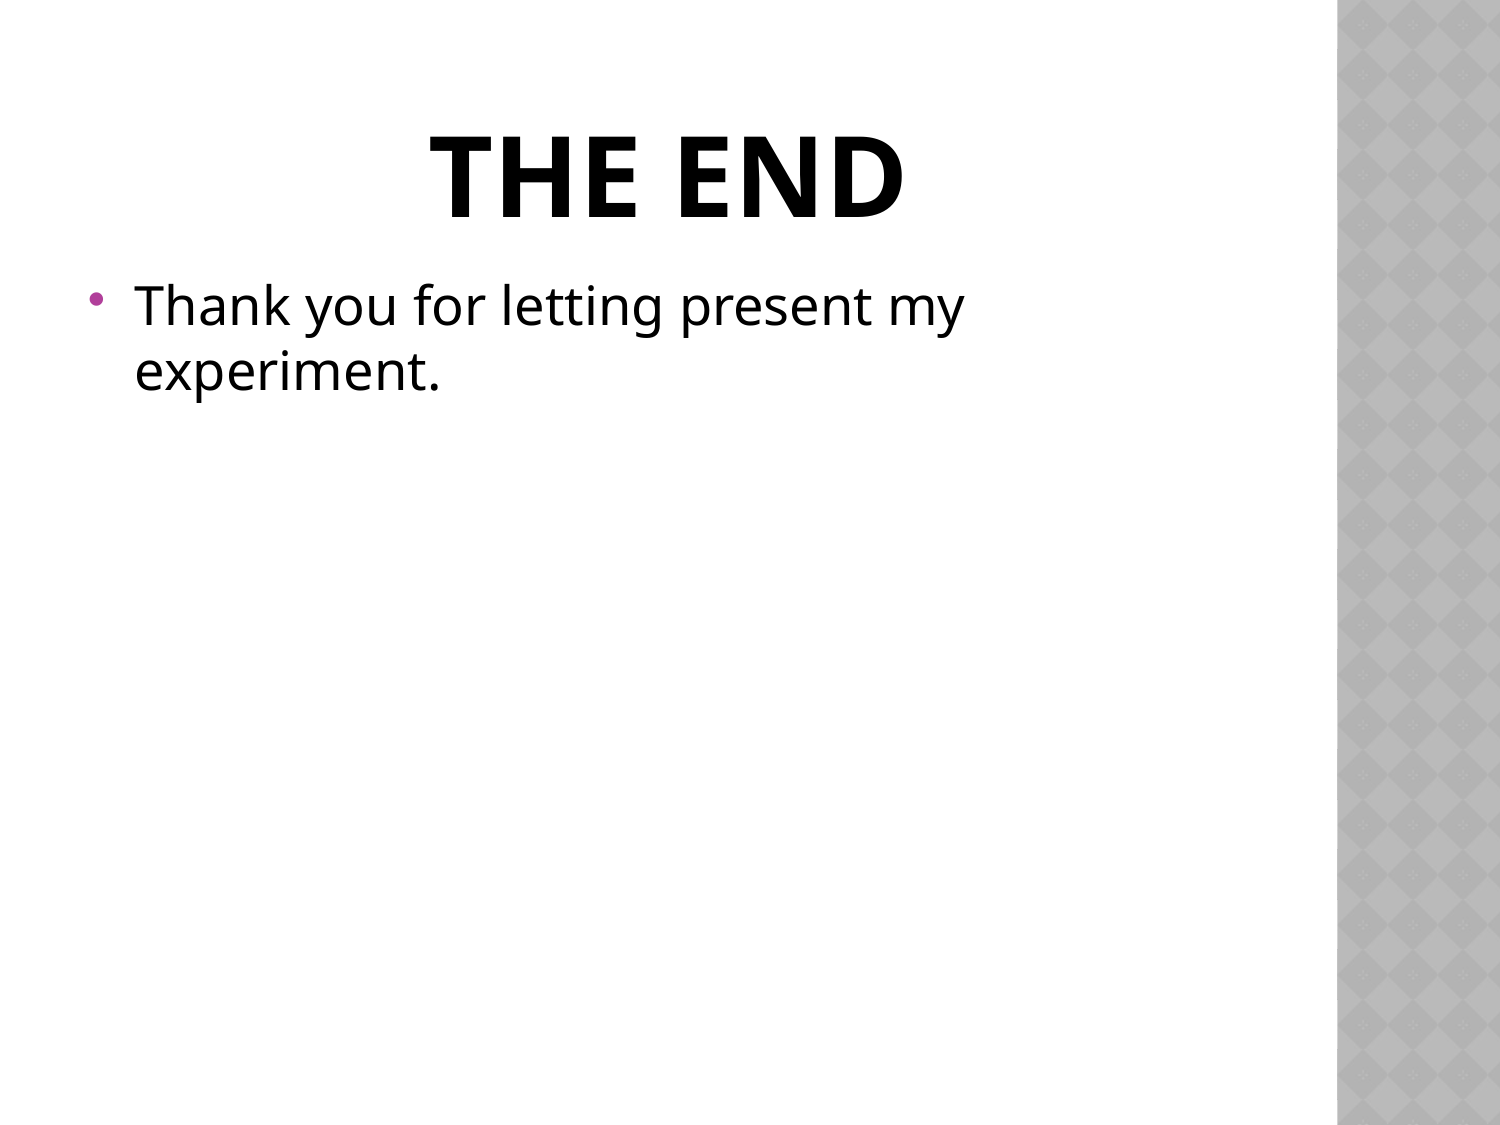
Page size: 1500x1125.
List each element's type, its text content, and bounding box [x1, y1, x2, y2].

title The end [75, 52, 1263, 240]
list Thank you for letting present my experiment. [75, 264, 1263, 1059]
